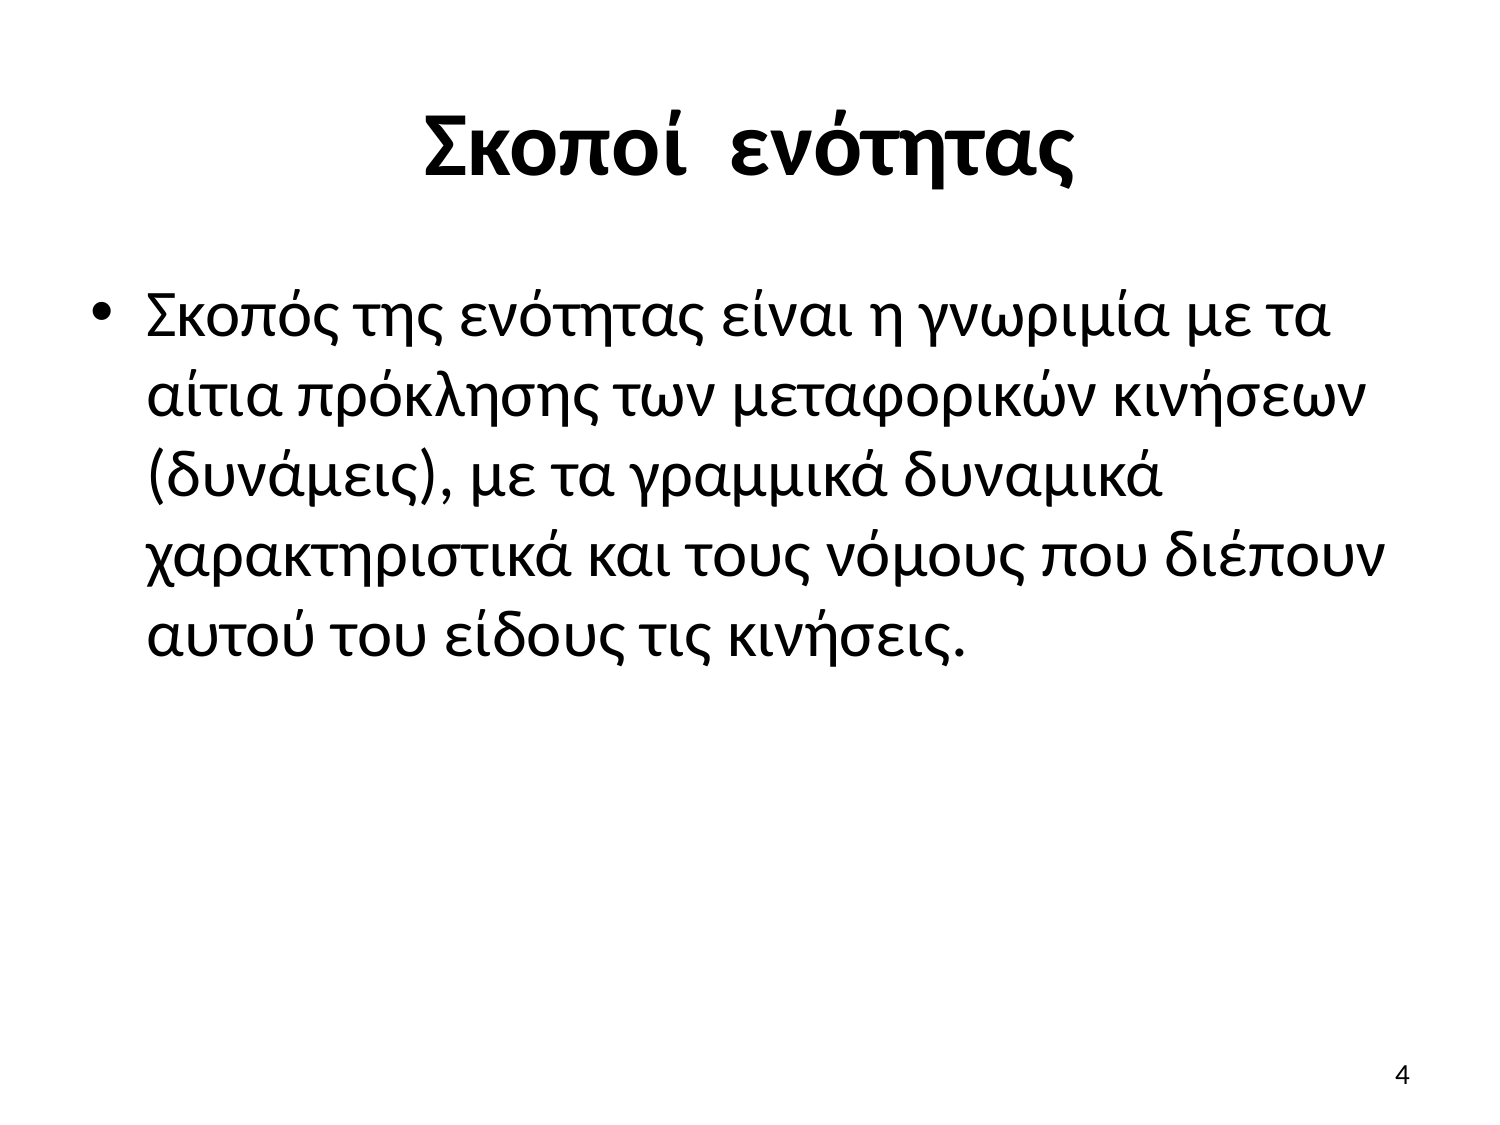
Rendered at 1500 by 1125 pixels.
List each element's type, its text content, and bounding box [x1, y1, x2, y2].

title Σκοποί ενότητας [75, 45, 1425, 233]
slide_number 4 [1074, 1042, 1425, 1103]
list Σκοπός της ενότητας είναι η γνωριμία με τα αίτια πρόκλησης των μεταφορικών κινήσεων (δυνάμεις), με τα γραμμικά δυναμικά χαρακτηριστικά και τους νόμους που διέπουν αυτού του είδους τις κινήσεις. [75, 262, 1425, 1005]
